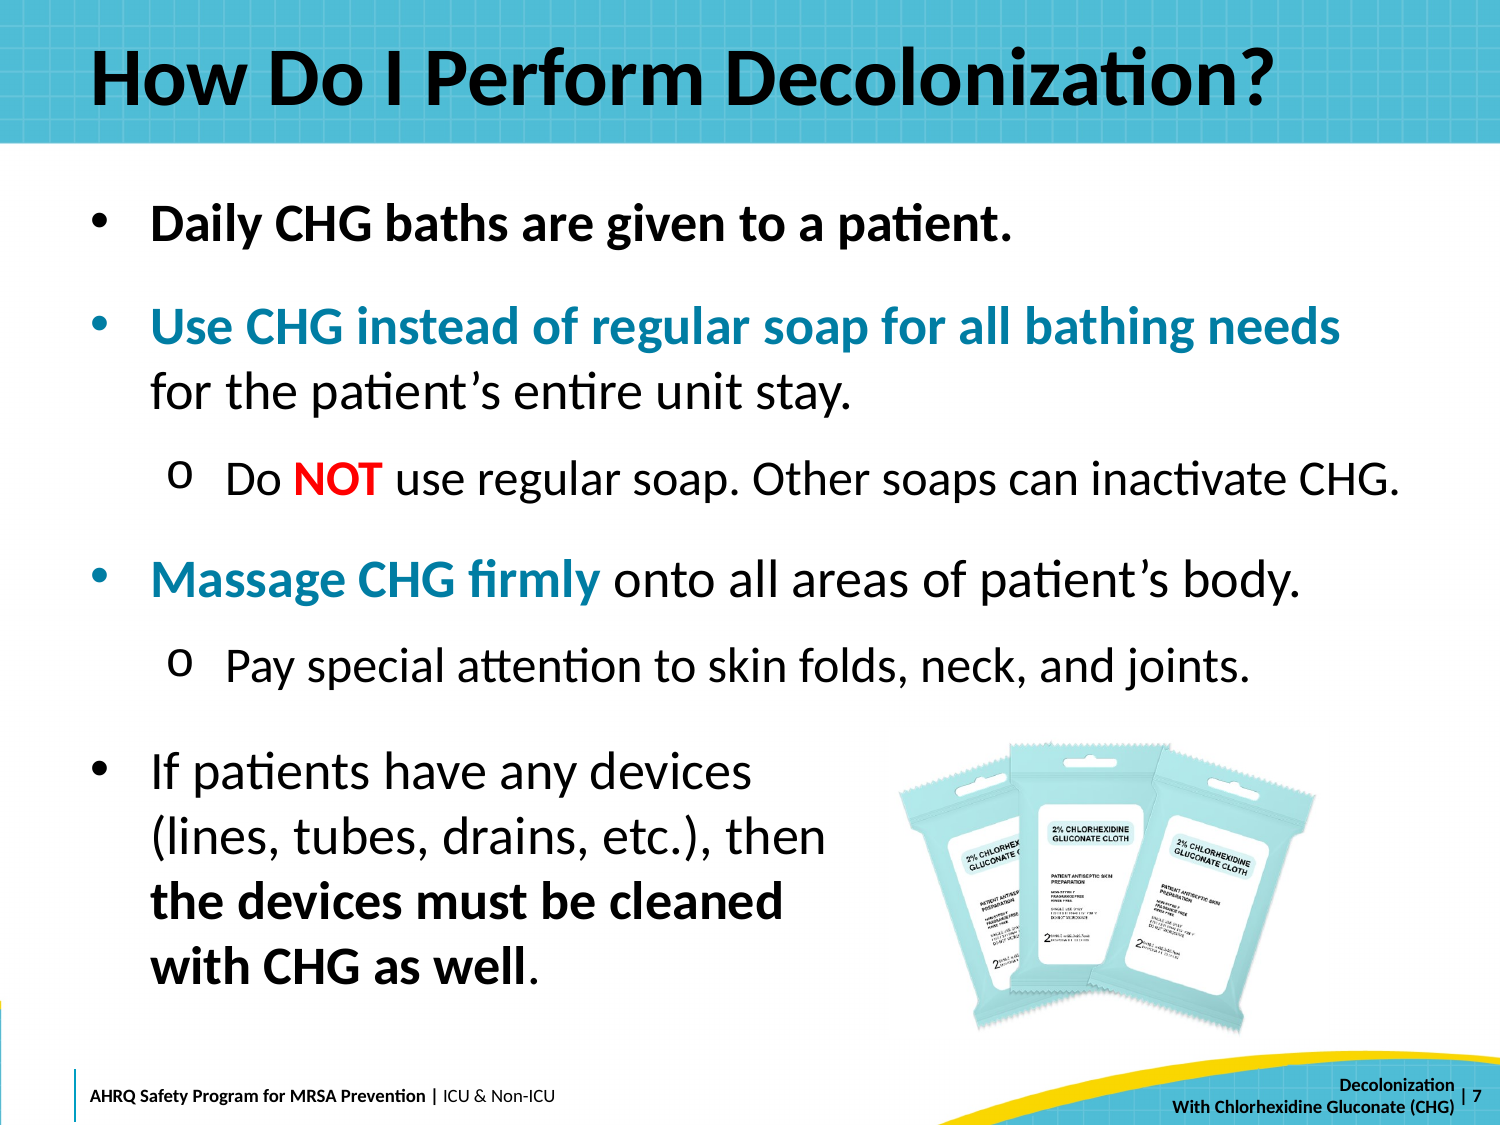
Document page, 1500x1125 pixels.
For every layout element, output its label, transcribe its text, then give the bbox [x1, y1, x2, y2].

slide_number | 7 [1455, 1065, 1500, 1125]
title How Do I Perform Decolonization? [75, 0, 1425, 150]
list If patients have any devices (lines, tubes, drains, etc.), then the devices must be cleaned with CHG as well. [75, 727, 899, 1062]
list Daily CHG baths are given to a patient. Use CHG instead of regular soap for all bathing needs for the patient’s entire unit stay. Do NOT use regular soap. Other soaps can inactivate CHG. Massage CHG firmly onto all areas of patient’s body. Pay special attention to skin folds, neck, and joints. [75, 179, 1425, 731]
picture [0, 0, 1500, 1125]
